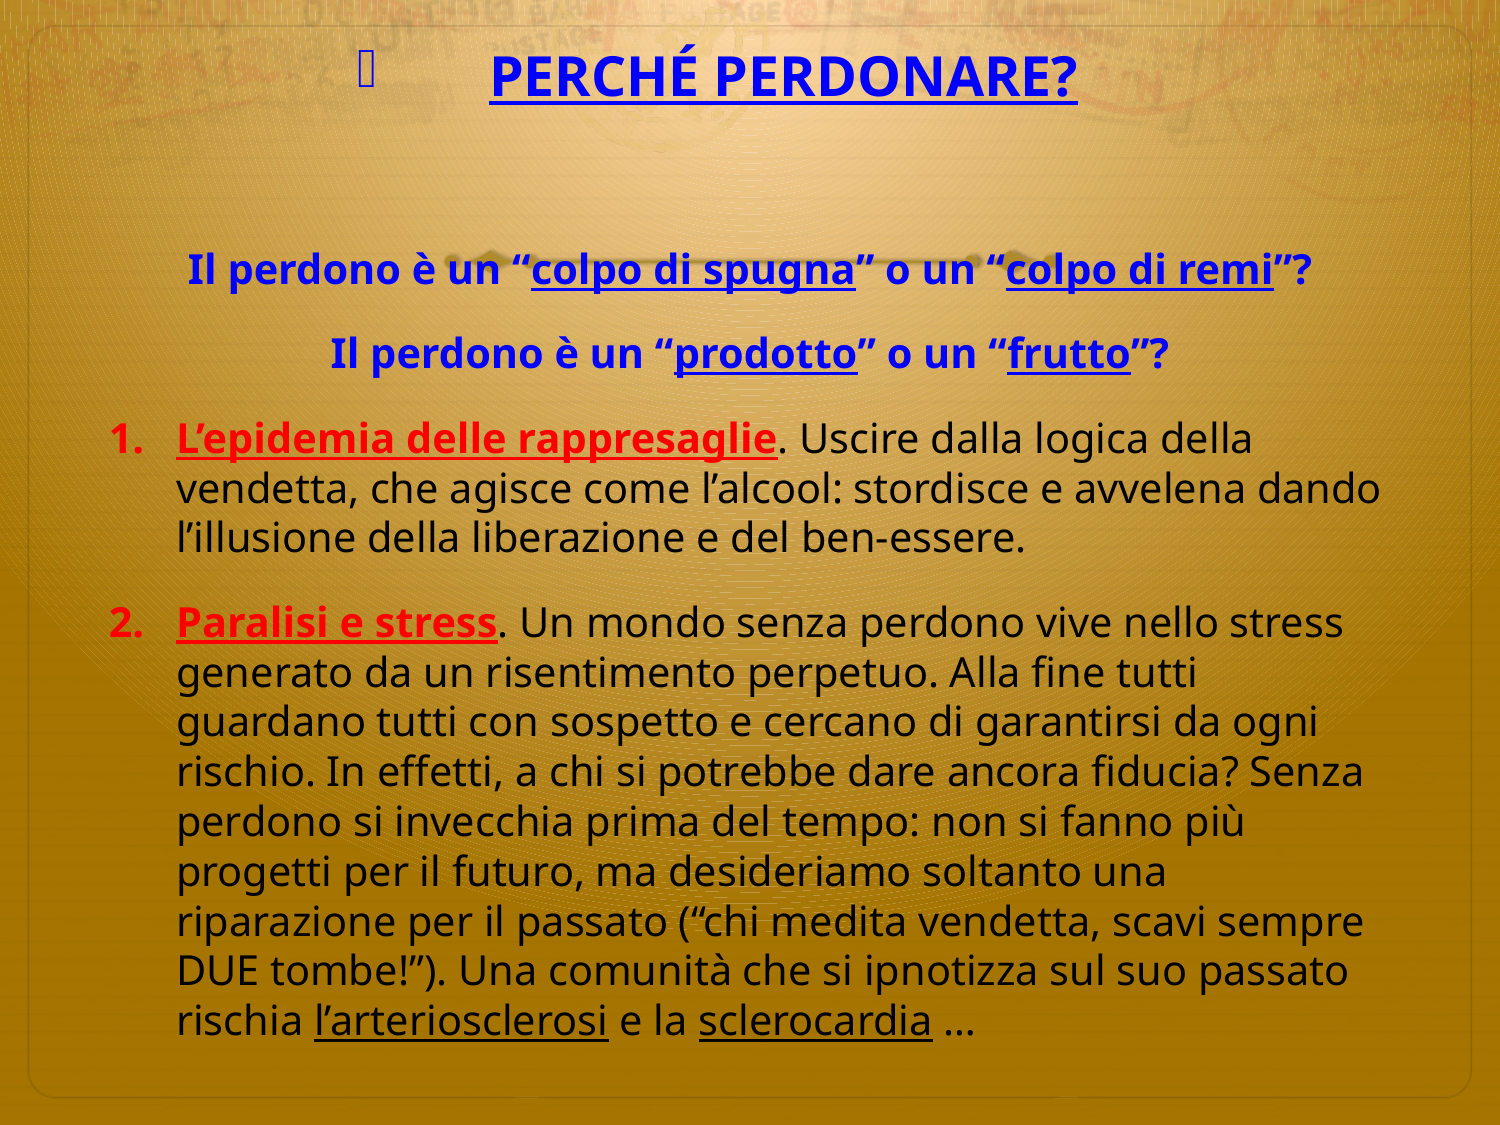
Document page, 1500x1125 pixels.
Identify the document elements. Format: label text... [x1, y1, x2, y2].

picture [0, 0, 1500, 1125]
list Perché perdonare? Il perdono è un “colpo di spugna” o un “colpo di remi”? Il perdono è un “prodotto” o un “frutto”? L’epidemia delle rappresaglie. Uscire dalla logica della vendetta, che agisce come l’alcool: stordisce e avvelena dando l’illusione della liberazione e del ben-essere. Paralisi e stress. Un mondo senza perdono vive nello stress generato da un risentimento perpetuo. Alla fine tutti guardano tutti con sospetto e cercano di garantirsi da ogni rischio. In effetti, a chi si potrebbe dare ancora fiducia? Senza perdono si invecchia prima del tempo: non si fanno più progetti per il futuro, ma desideriamo soltanto una riparazione per il passato (“chi medita vendetta, scavi sempre DUE tombe!”). Una comunità che si ipnotizza sul suo passato rischia l’arteriosclerosi e la sclerocardia … [93, 33, 1407, 1071]
